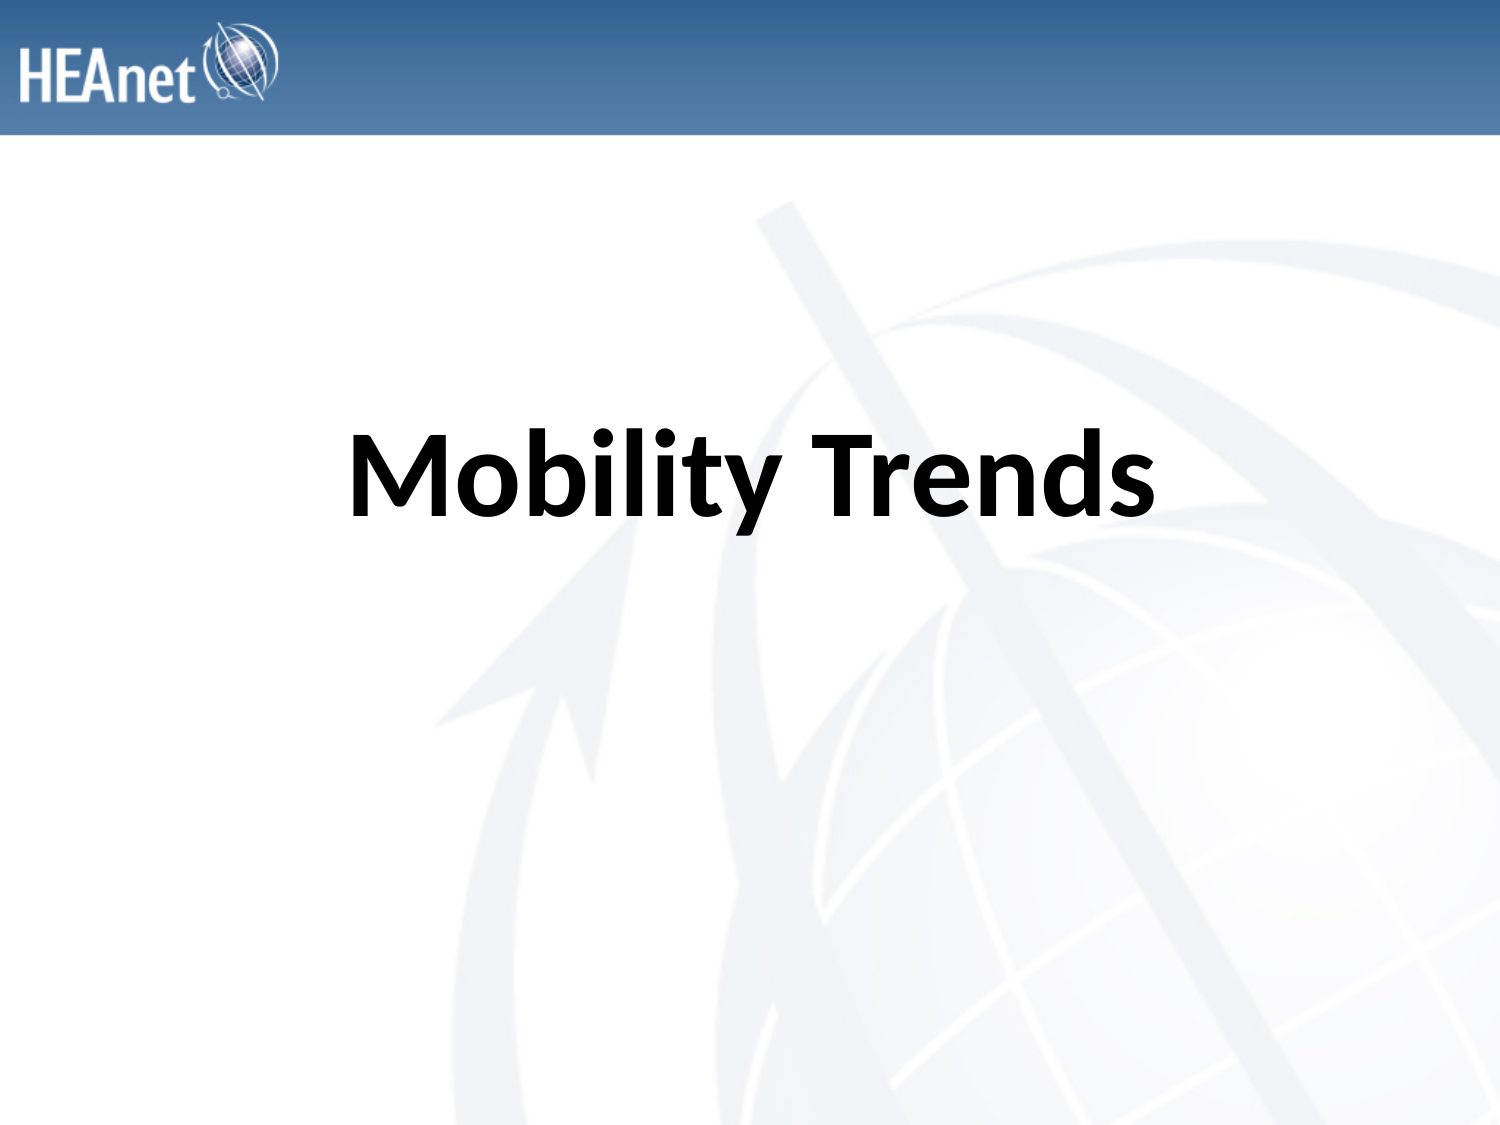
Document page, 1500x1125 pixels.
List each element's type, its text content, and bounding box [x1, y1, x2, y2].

picture [0, 0, 1500, 1125]
list Mobility Trends [76, 278, 1427, 746]
